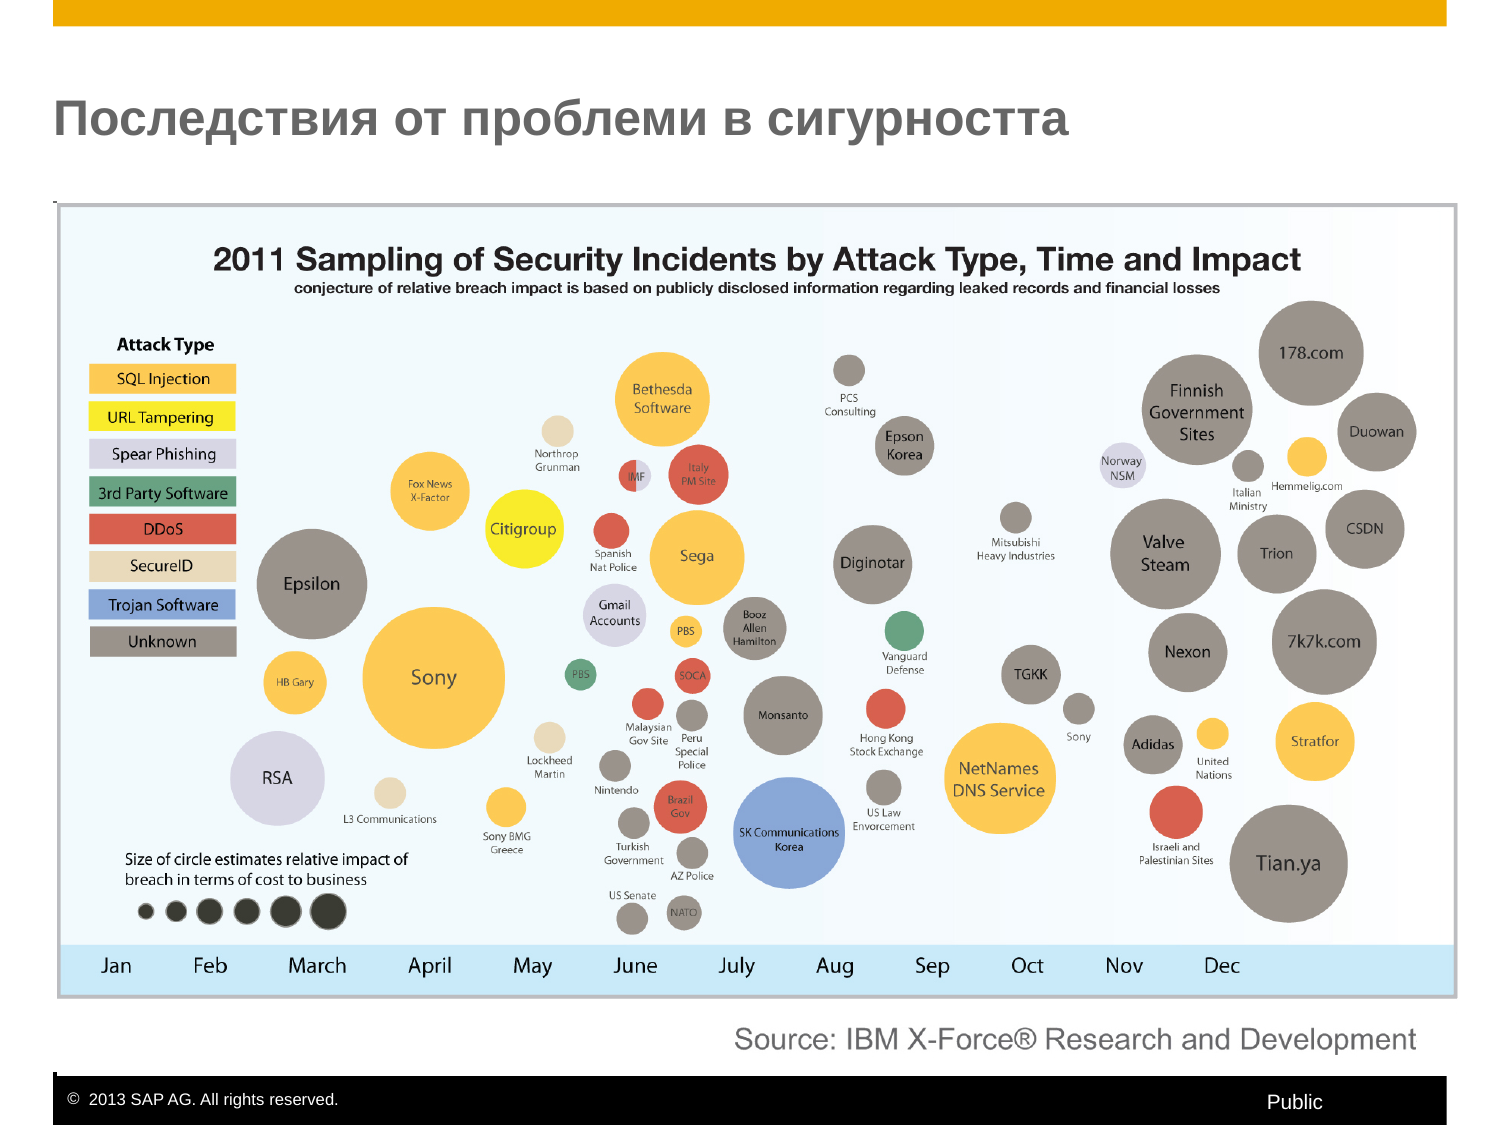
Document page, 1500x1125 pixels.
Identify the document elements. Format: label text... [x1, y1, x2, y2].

picture [56, 194, 1458, 1077]
title Последствия от проблеми в сигурността [53, 53, 1447, 178]
